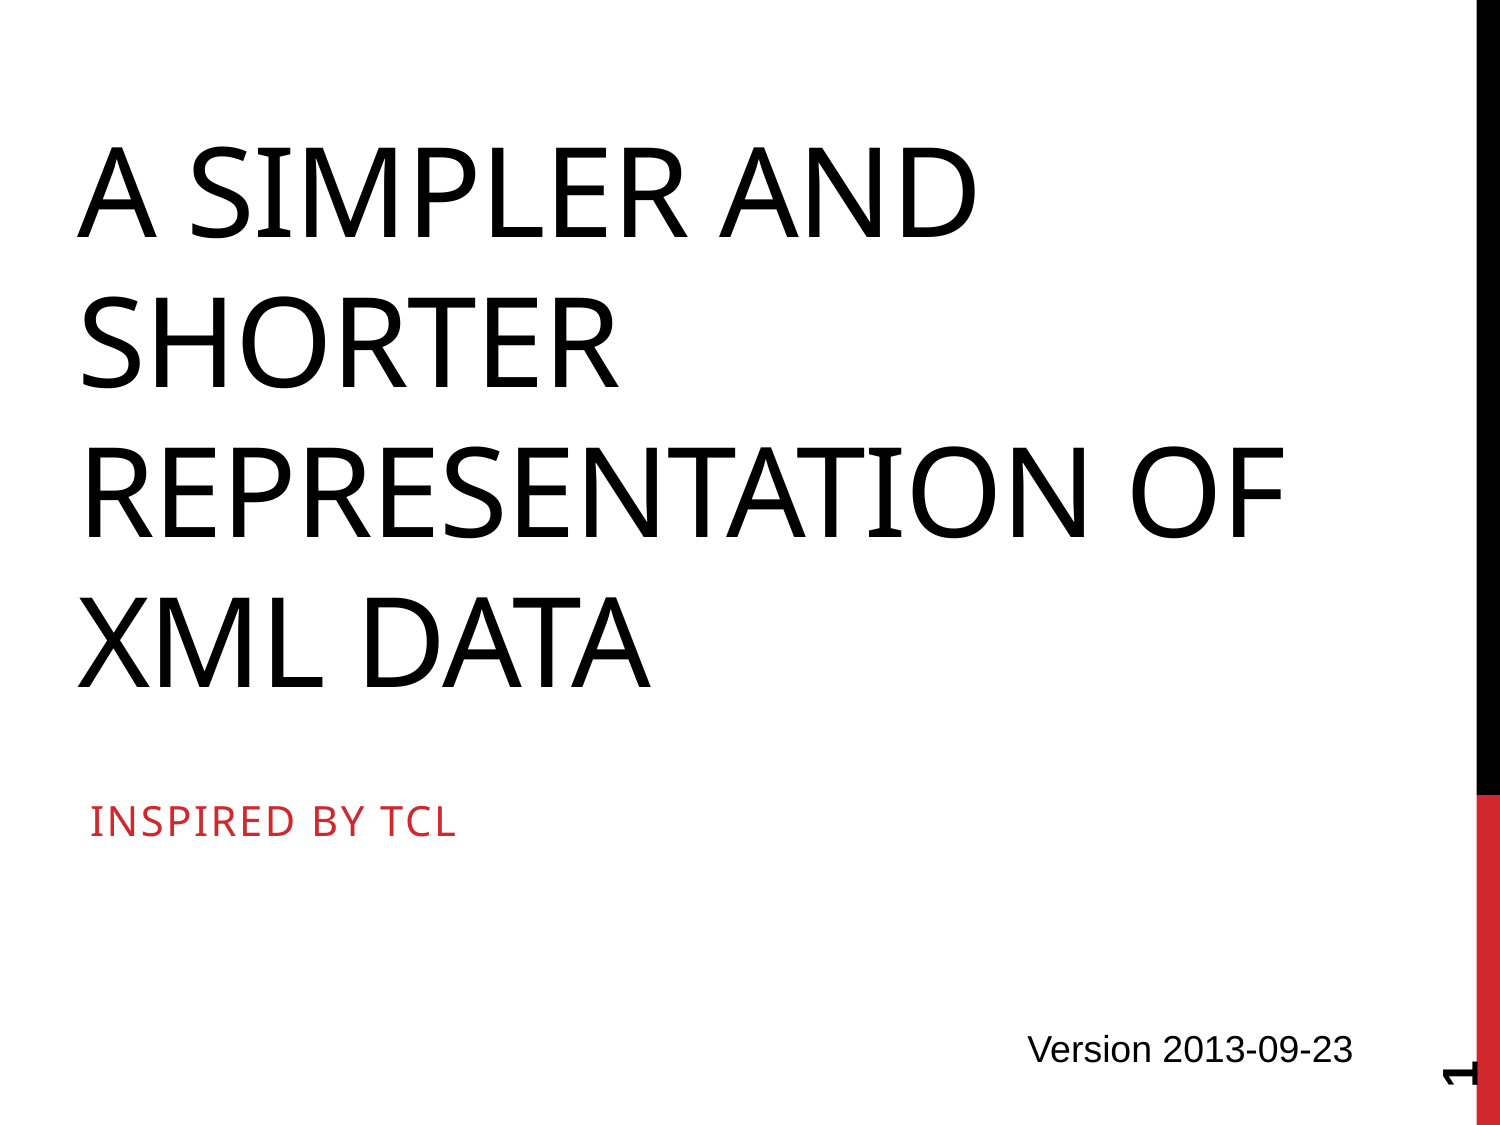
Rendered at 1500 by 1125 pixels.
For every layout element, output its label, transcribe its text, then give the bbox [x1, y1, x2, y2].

text_box Version 2013-09-23 [1012, 1017, 1413, 1078]
subtitle inspired by Tcl [75, 787, 1200, 938]
title A simpler and shorter representation of XML data [62, 37, 1338, 788]
slide_number 1 [1427, 887, 1488, 1104]
